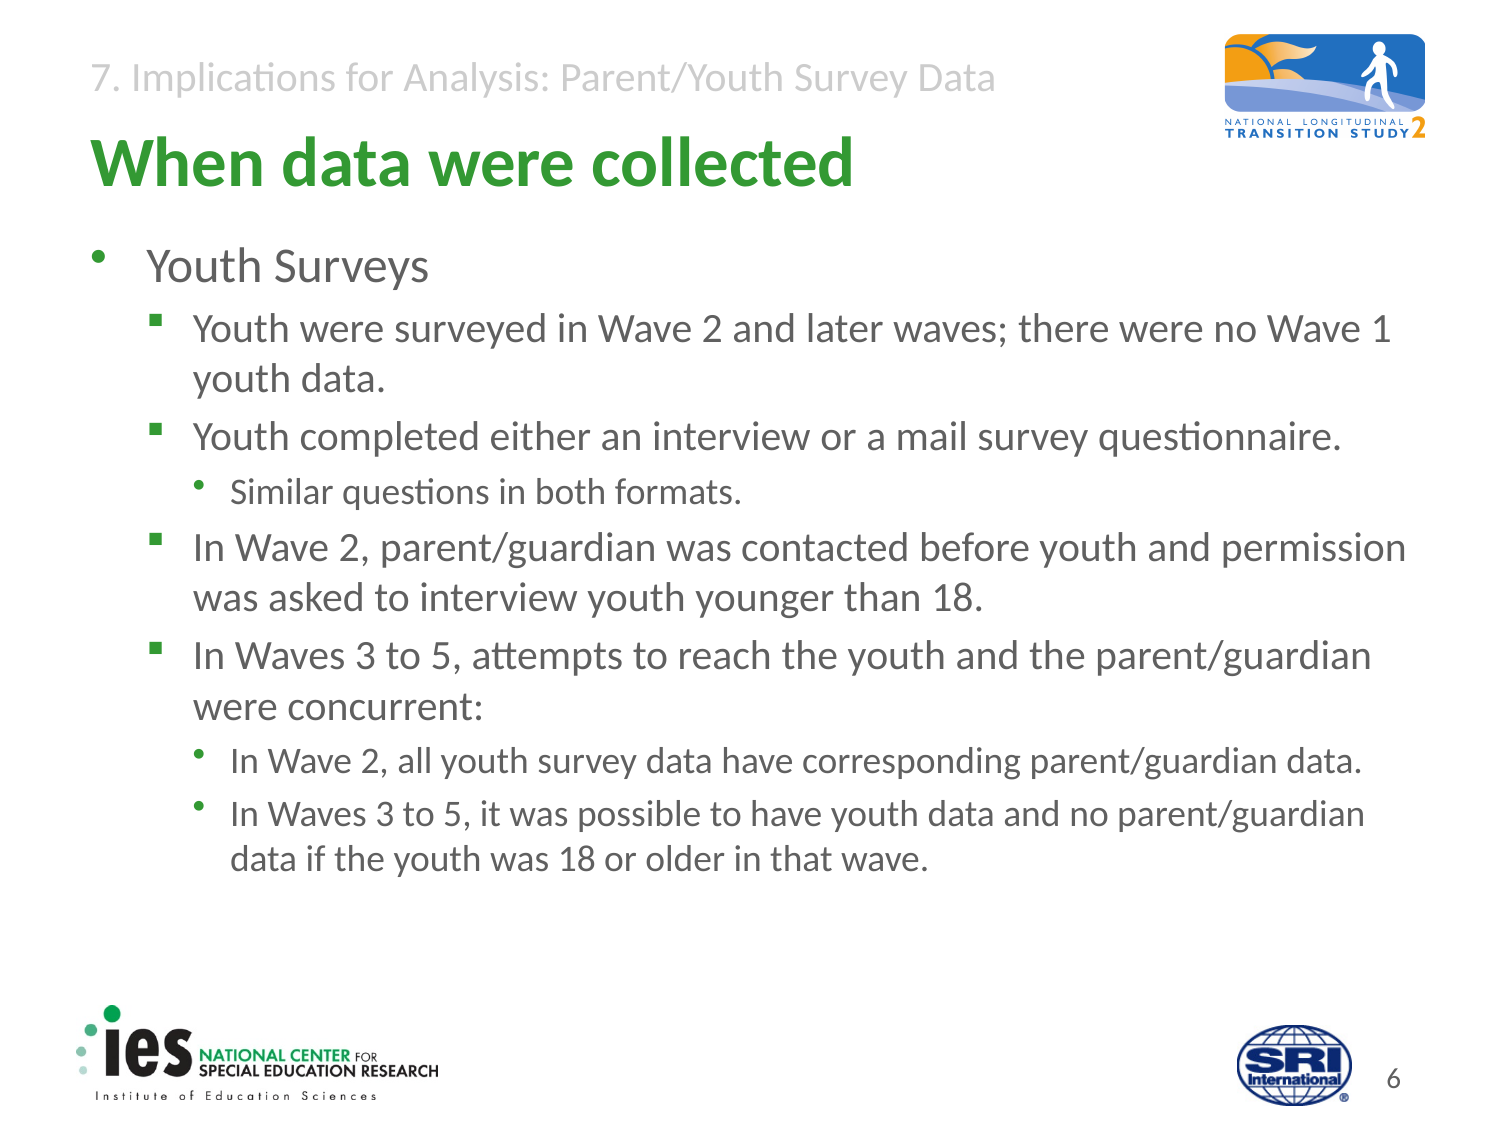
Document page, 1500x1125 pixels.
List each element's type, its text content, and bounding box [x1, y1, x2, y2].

picture [76, 1005, 438, 1100]
title When data were collected [74, 90, 1426, 224]
slide_number 5 [1312, 1051, 1417, 1125]
picture [1237, 1025, 1352, 1106]
list Youth Surveys Youth were surveyed in Wave 2 and later waves; there were no Wave 1 youth data. Youth completed either an interview or a mail survey questionnaire. Similar questions in both formats. In Wave 2, parent/guardian was contacted before youth and permission was asked to interview youth younger than 18. In Waves 3 to 5, attempts to reach the youth and the parent/guardian were concurrent: In Wave 2, all youth survey data have corresponding parent/guardian data. In Waves 3 to 5, it was possible to have youth data and no parent/guardian data if the youth was 18 or older in that wave. [74, 224, 1426, 968]
